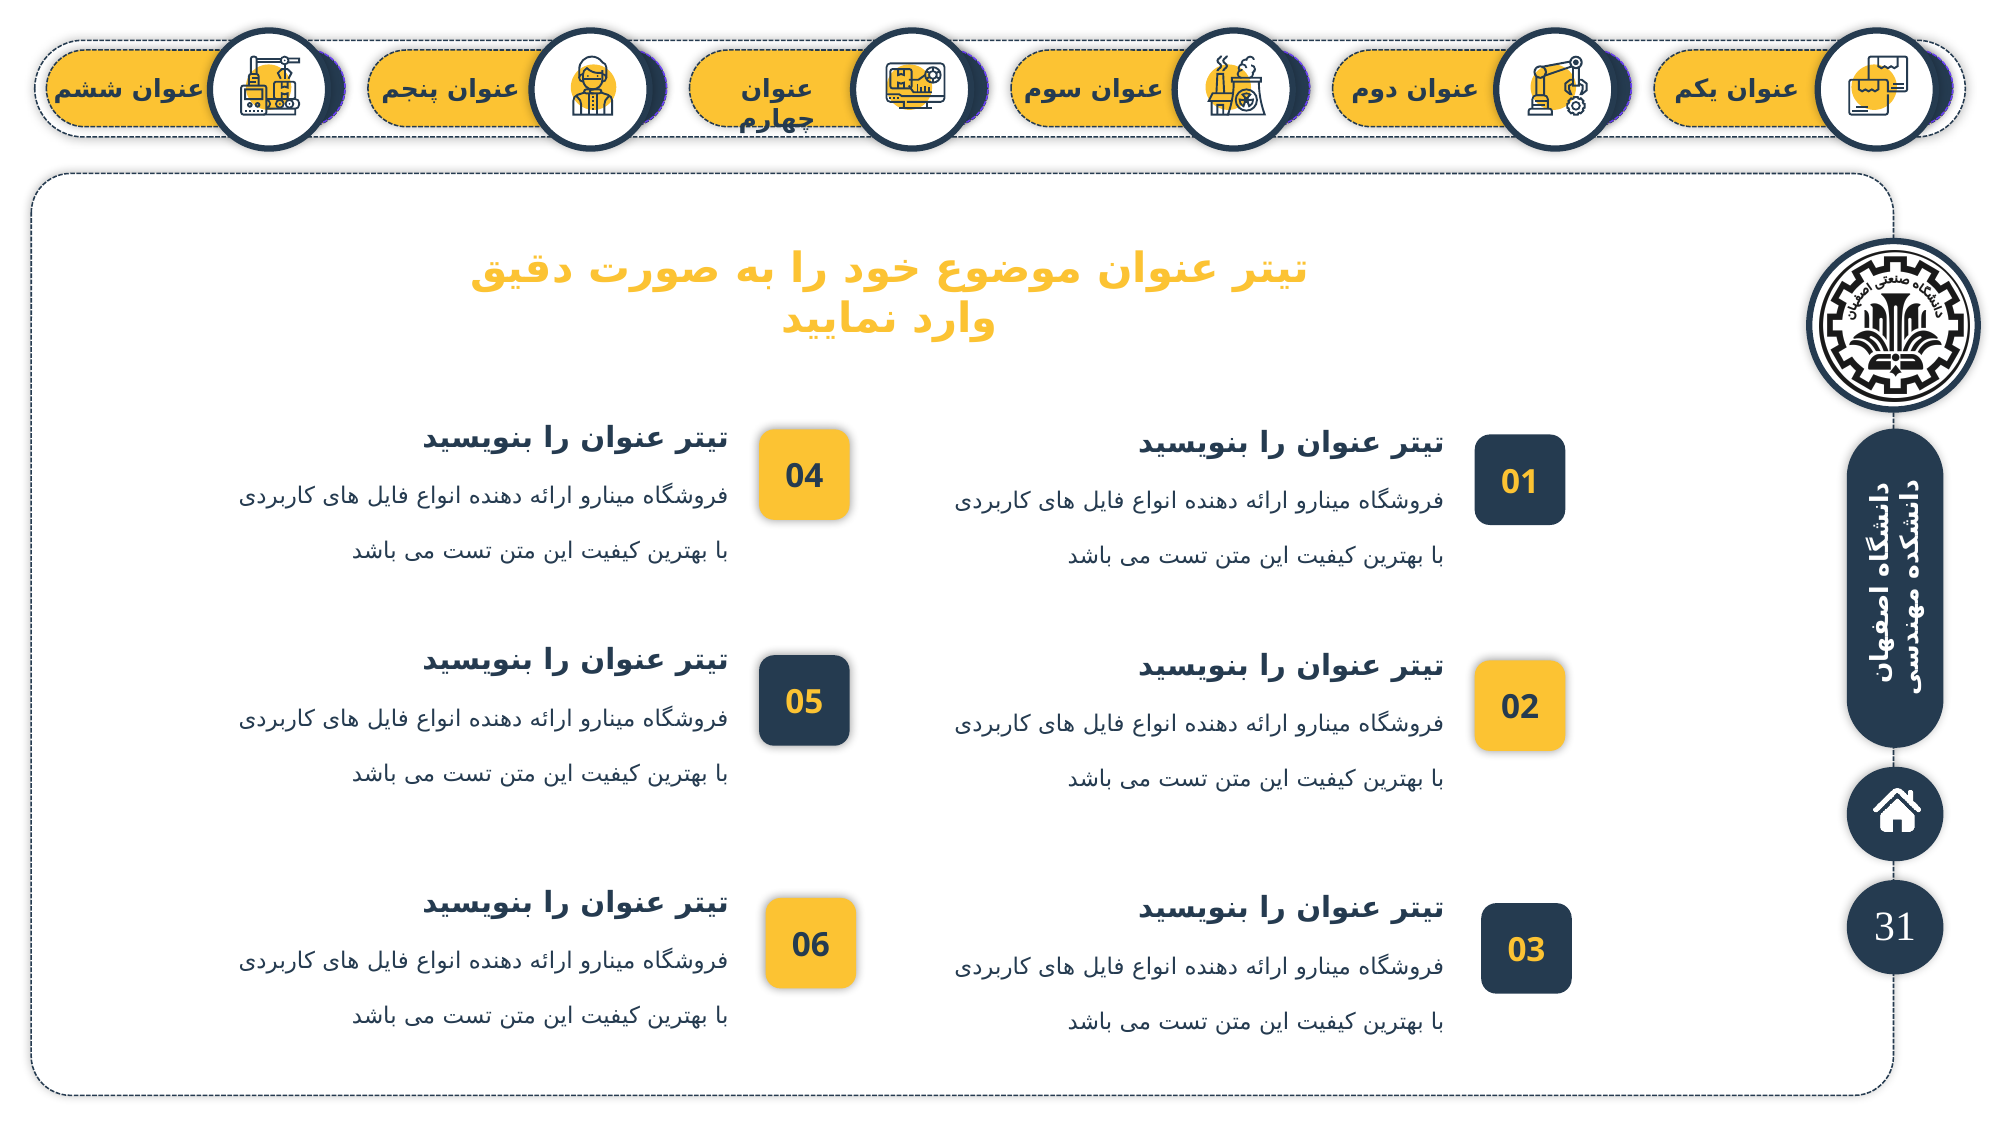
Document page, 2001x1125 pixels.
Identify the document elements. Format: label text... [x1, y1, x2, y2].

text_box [1527, 55, 1588, 116]
text_box 06 [764, 896, 858, 990]
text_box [240, 55, 301, 116]
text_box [1207, 55, 1267, 116]
text_box 01 [1473, 433, 1567, 527]
text_box عنوان سوم [1002, 65, 1186, 110]
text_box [572, 55, 614, 116]
text_box 02 [1473, 659, 1567, 752]
text_box 04 [758, 428, 851, 521]
slide_number 31 [1846, 891, 1944, 952]
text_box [1848, 55, 1909, 116]
text_box تیتر عنوان موضوع خود را به صورت دقیق وارد نمایید [421, 233, 1359, 349]
text_box تیتر عنوان را بنویسید فروشگاه مینارو ارائه دهنده انواع فایل های کاربردی با بهترین کیفیت این متن تست می باشد [223, 841, 745, 1036]
text_box عنوان چهارم [690, 65, 864, 140]
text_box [885, 62, 946, 109]
picture [1873, 786, 1921, 833]
text_box تیتر عنوان را بنویسید فروشگاه مینارو ارائه دهنده انواع فایل های کاربردی با بهترین کیفیت این متن تست می باشد [223, 598, 745, 793]
text_box عنوان دوم [1323, 65, 1507, 110]
text_box عنوان پنجم [358, 65, 543, 110]
text_box دانشگاه اصفهان دانشکده مهندسی [1855, 426, 1931, 748]
text_box عنوان ششم [37, 65, 221, 110]
text_box تیتر عنوان را بنویسید فروشگاه مینارو ارائه دهنده انواع فایل های کاربردی با بهترین کیفیت این متن تست می باشد [223, 375, 745, 571]
text_box عنوان یکم [1645, 65, 1829, 110]
text_box 03 [1480, 902, 1573, 995]
picture [1819, 250, 1970, 402]
text_box تیتر عنوان را بنویسید فروشگاه مینارو ارائه دهنده انواع فایل های کاربردی با بهترین کیفیت این متن تست می باشد [939, 603, 1460, 799]
text_box [614, 75, 618, 100]
text_box تیتر عنوان را بنویسید فروشگاه مینارو ارائه دهنده انواع فایل های کاربردی با بهترین کیفیت این متن تست می باشد [939, 846, 1460, 1041]
text_box 05 [758, 654, 851, 747]
text_box تیتر عنوان را بنویسید فروشگاه مینارو ارائه دهنده انواع فایل های کاربردی با بهترین کیفیت این متن تست می باشد [939, 381, 1460, 576]
